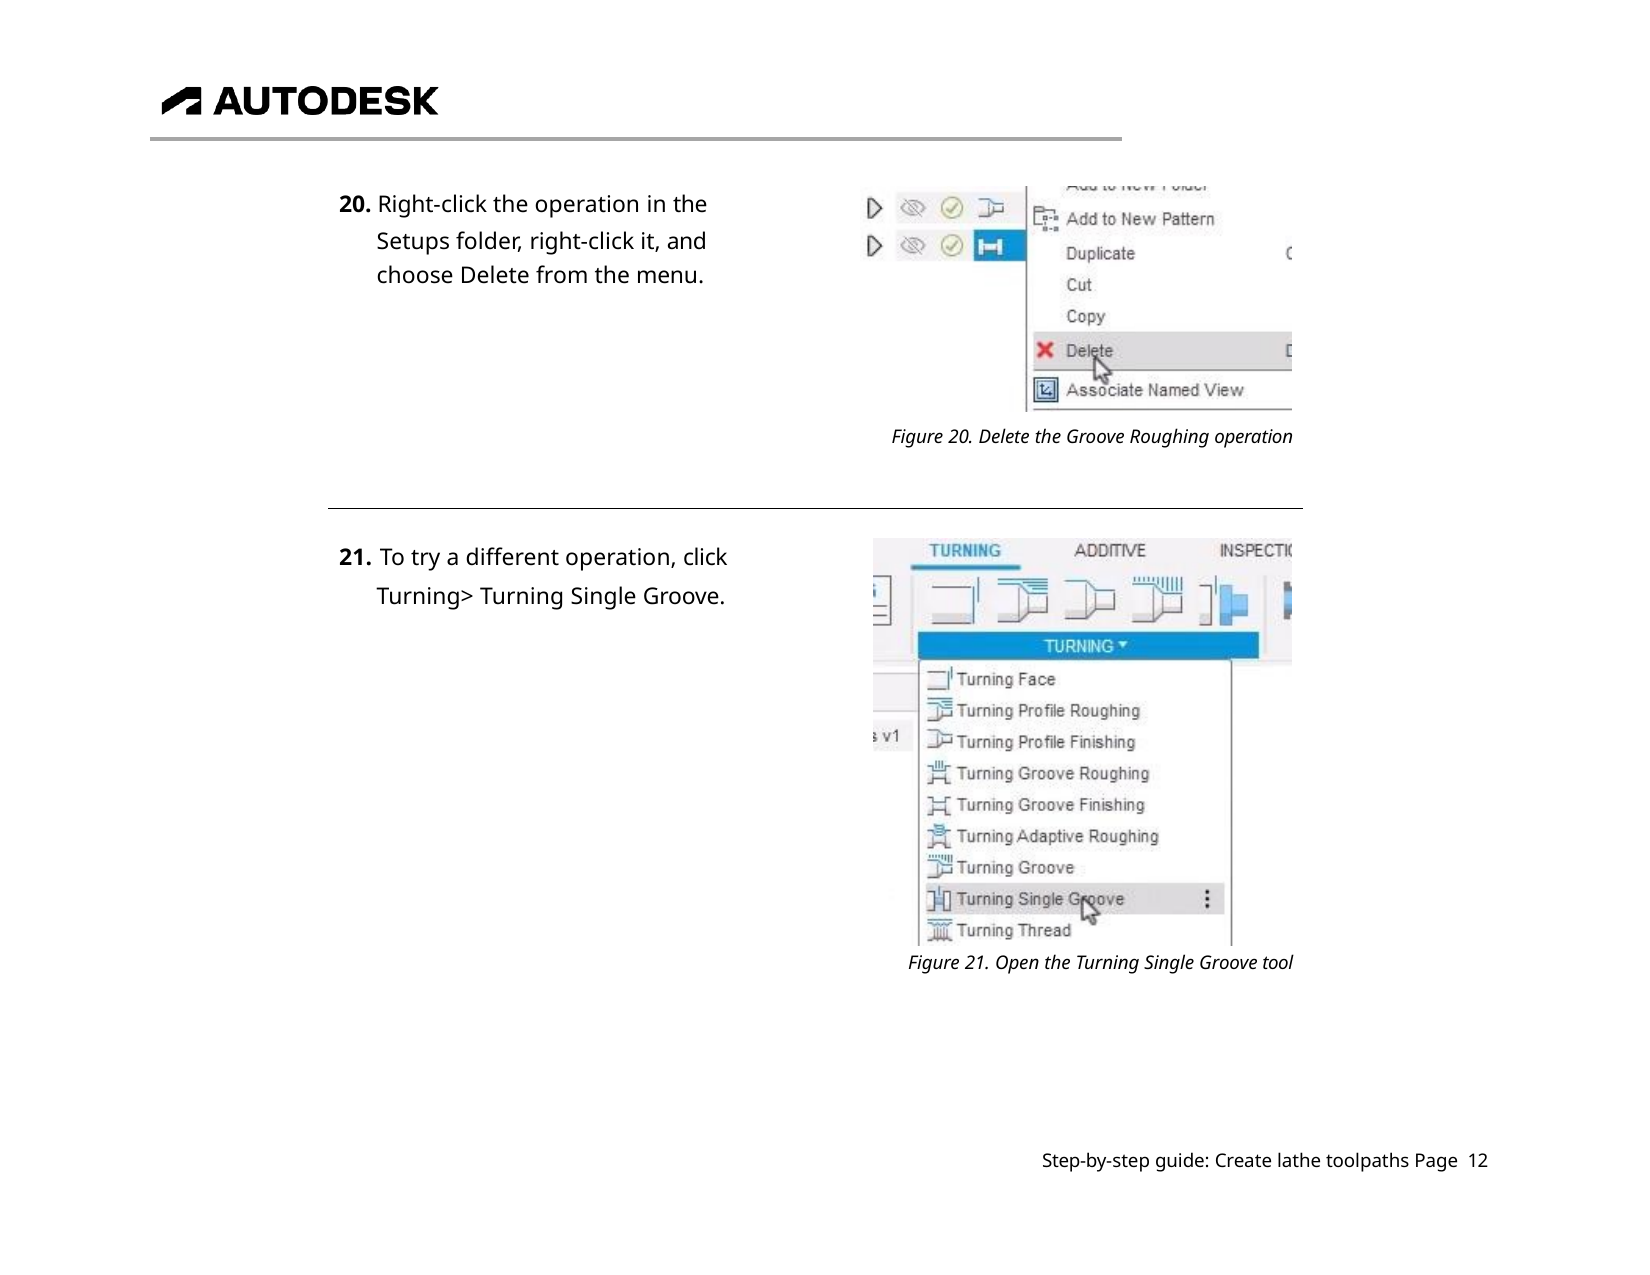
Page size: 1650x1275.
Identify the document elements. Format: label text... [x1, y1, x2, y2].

table_header 20. Right-click the operation in the Setups folder, right-click it, and choose Delete from the menu. [328, 187, 794, 508]
picture [860, 186, 1292, 412]
picture [161, 86, 439, 115]
table_header Figure 20. Delete the Groove Roughing operation [794, 187, 1303, 508]
picture [872, 538, 1292, 946]
table_cell 21. To try a different operation, click Turning> Turning Single Groove. [328, 509, 794, 991]
slide_number Step-by-step guide: Create lathe toolpaths Page 20 [1040, 1145, 1509, 1275]
table_cell Figure 21. Open the Turning Single Groove tool [794, 509, 1303, 991]
